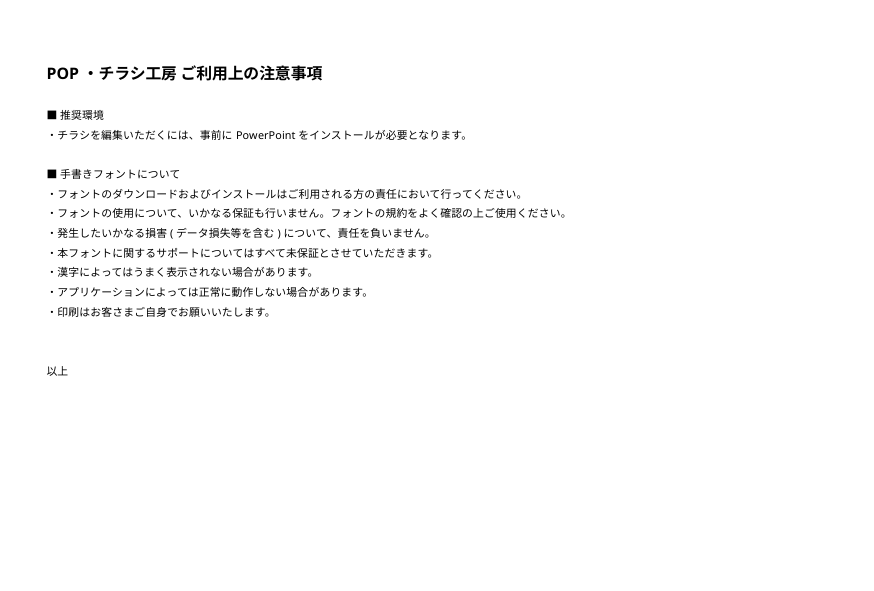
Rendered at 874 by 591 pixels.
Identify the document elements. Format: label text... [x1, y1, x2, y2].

text_box POP・チラシ工房 ご利用上の注意事項 ■推奨環境 ・チラシを編集いただくには、事前にPowerPointをインストールが必要となります。 ■手書きフォントについて ・フォントのダウンロードおよびインストールはご利用される方の責任において行ってください。 ・フォントの使用について、いかなる保証も行いません。フォントの規約をよく確認の上ご使用ください。 ・発生したいかなる損害(データ損失等を含む)について、責任を負いません。 ・本フォントに関するサポートについてはすべて未保証とさせていただきます。 ・漢字によってはうまく表示されない場合があります。 ・アプリケーションによっては正常に動作しない場合があります。 ・印刷はお客さまご自身でお願いいたします。 以上 [31, 45, 783, 461]
